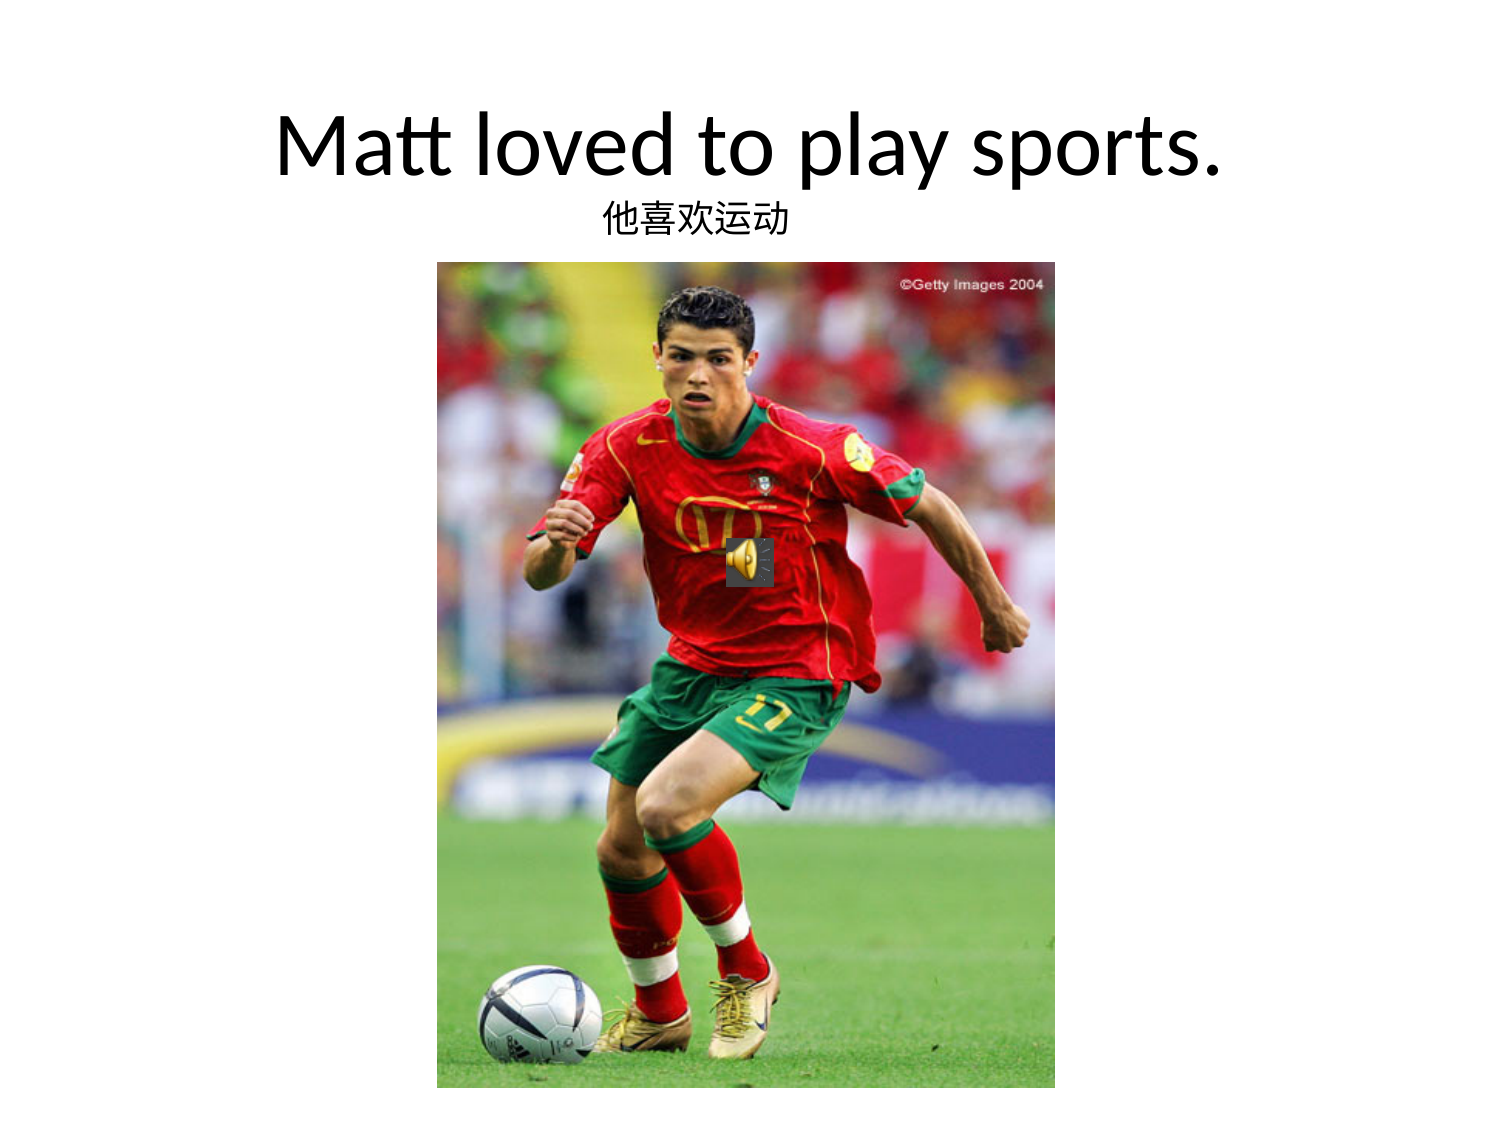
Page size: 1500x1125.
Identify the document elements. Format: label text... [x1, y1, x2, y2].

picture [437, 262, 1055, 1088]
title Matt loved to play sports. [74, 44, 1426, 233]
text_box 他喜欢运动 [587, 187, 863, 248]
